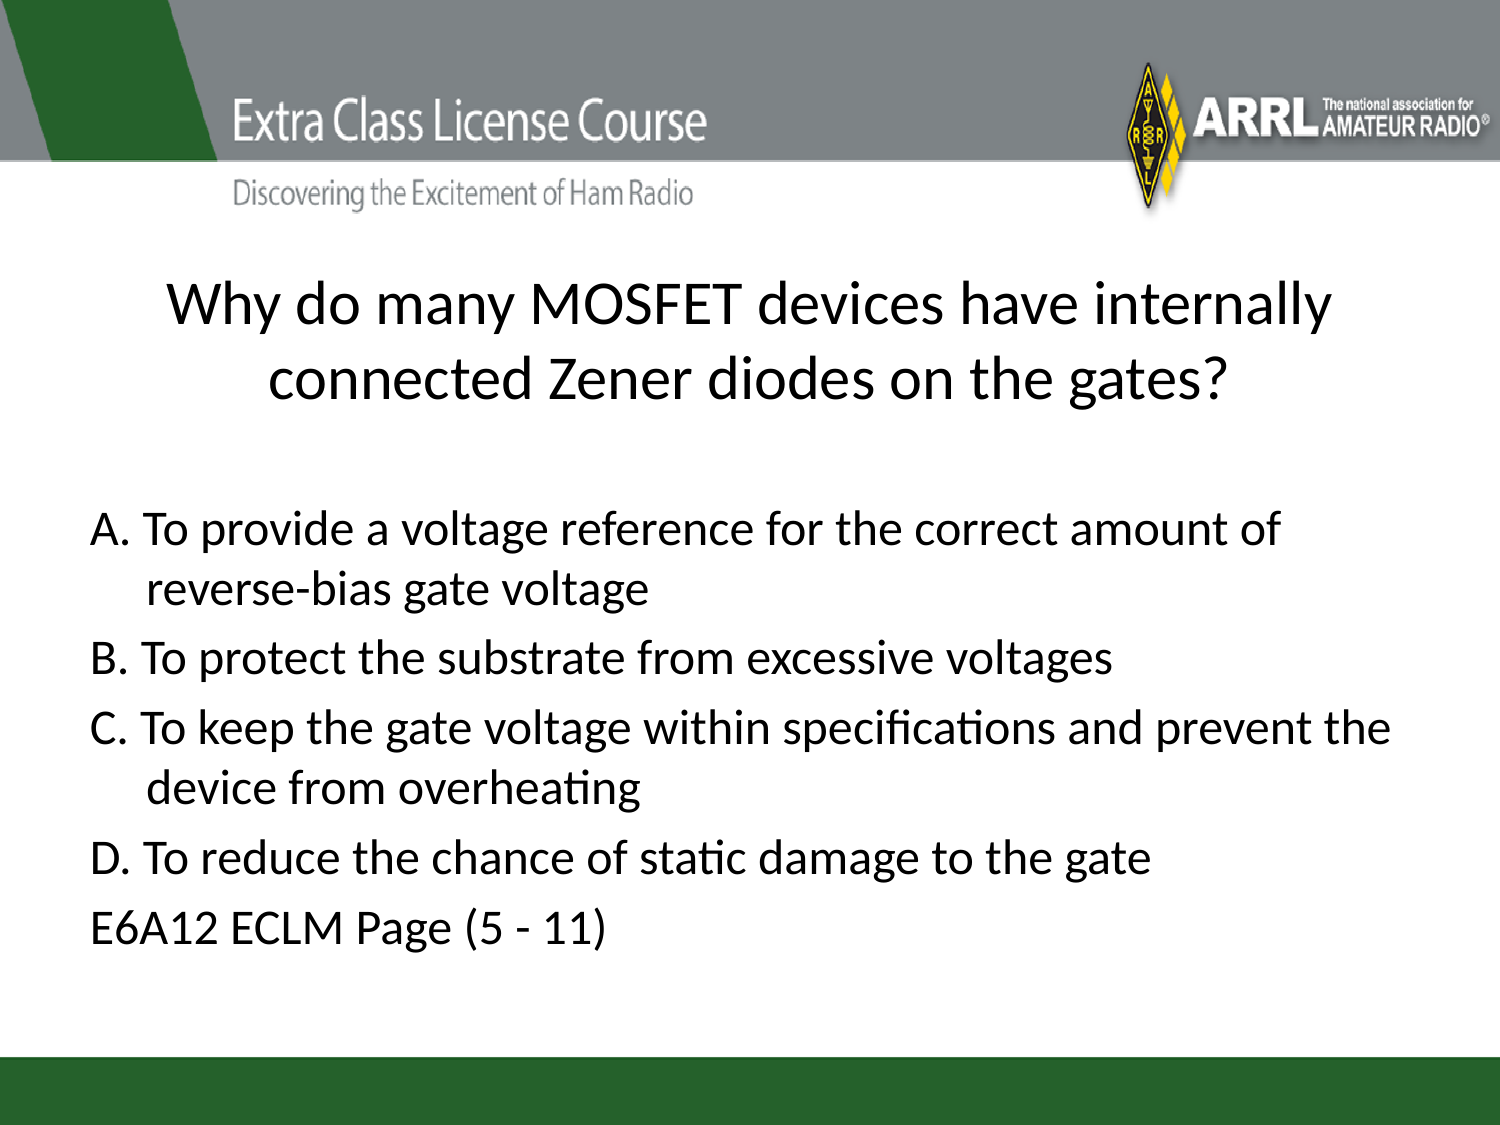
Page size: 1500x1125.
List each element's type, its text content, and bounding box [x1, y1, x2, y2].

title Why do many MOSFET devices have internally connected Zener diodes on the gates? [75, 254, 1425, 435]
picture [0, 0, 1500, 1125]
list A. To provide a voltage reference for the correct amount of reverse-bias gate voltage B. To protect the substrate from excessive voltages C. To keep the gate voltage within specifications and prevent the device from overheating D. To reduce the chance of static damage to the gate E6A12 ECLM Page (5 - 11) [75, 487, 1425, 1005]
